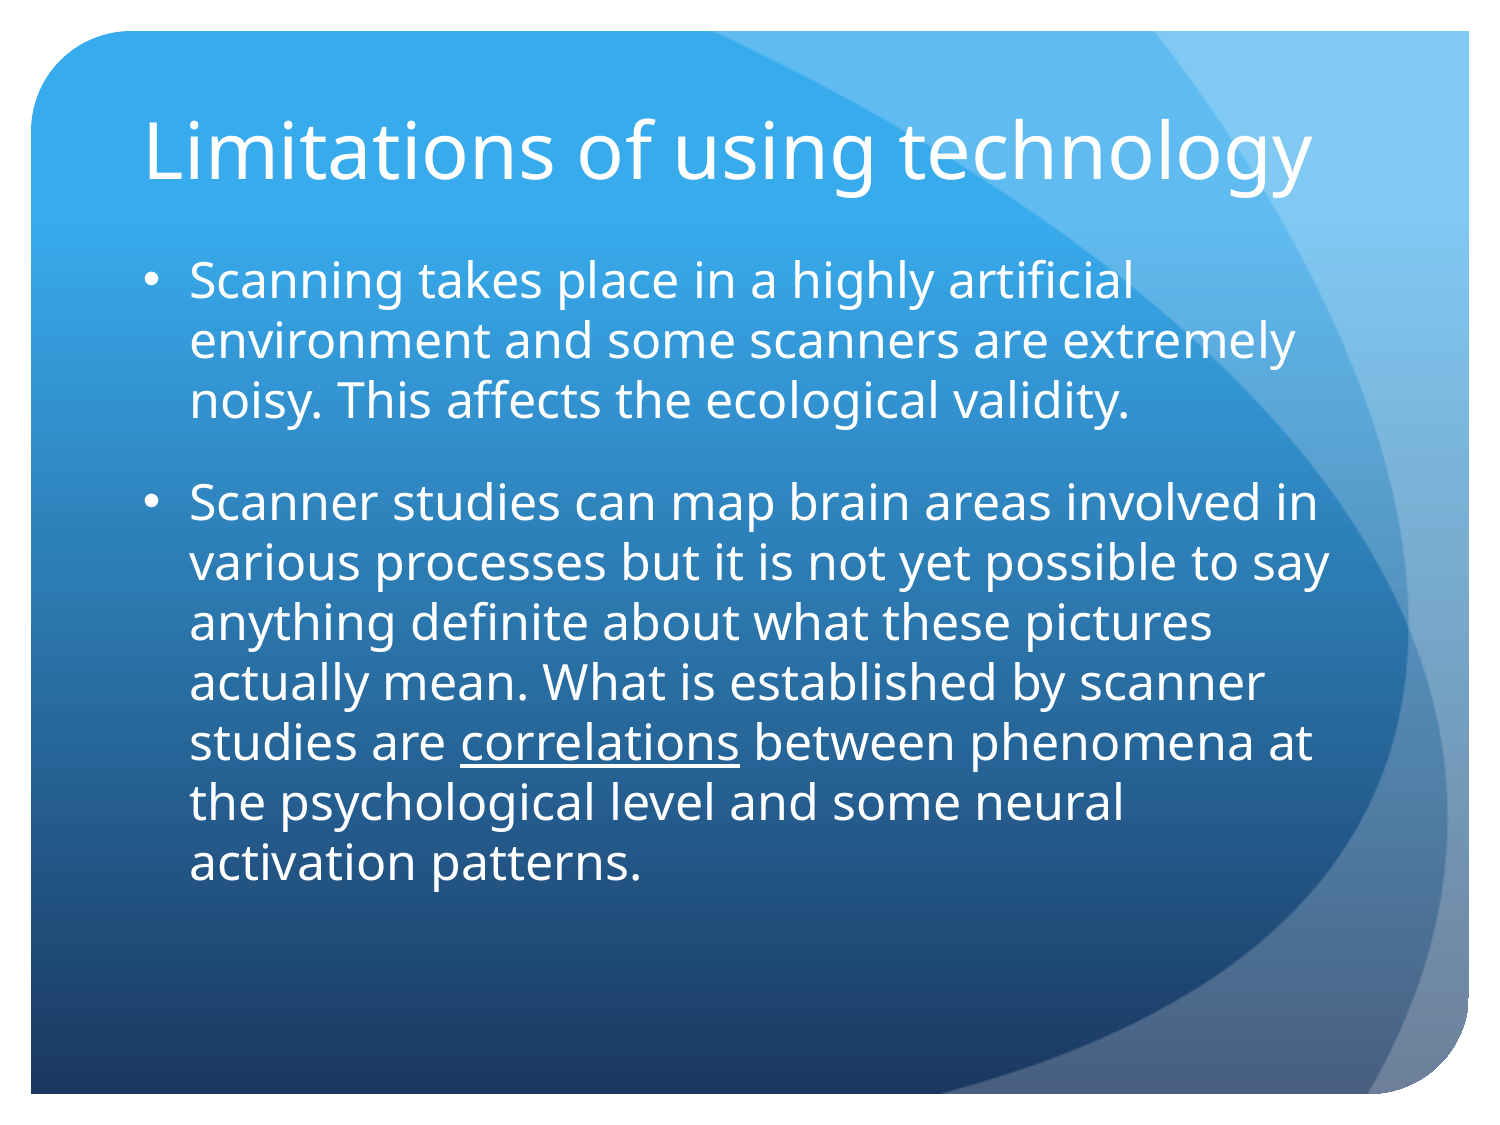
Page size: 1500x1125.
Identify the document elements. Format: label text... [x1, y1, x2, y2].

picture [24, 30, 1473, 1094]
title Limitations of using technology [127, 62, 1372, 204]
list Scanning takes place in a highly artificial environment and some scanners are extremely noisy. This affects the ecological validity. Scanner studies can map brain areas involved in various processes but it is not yet possible to say anything definite about what these pictures actually mean. What is established by scanner studies are correlations between phenomena at the psychological level and some neural activation patterns. [127, 240, 1372, 1045]
